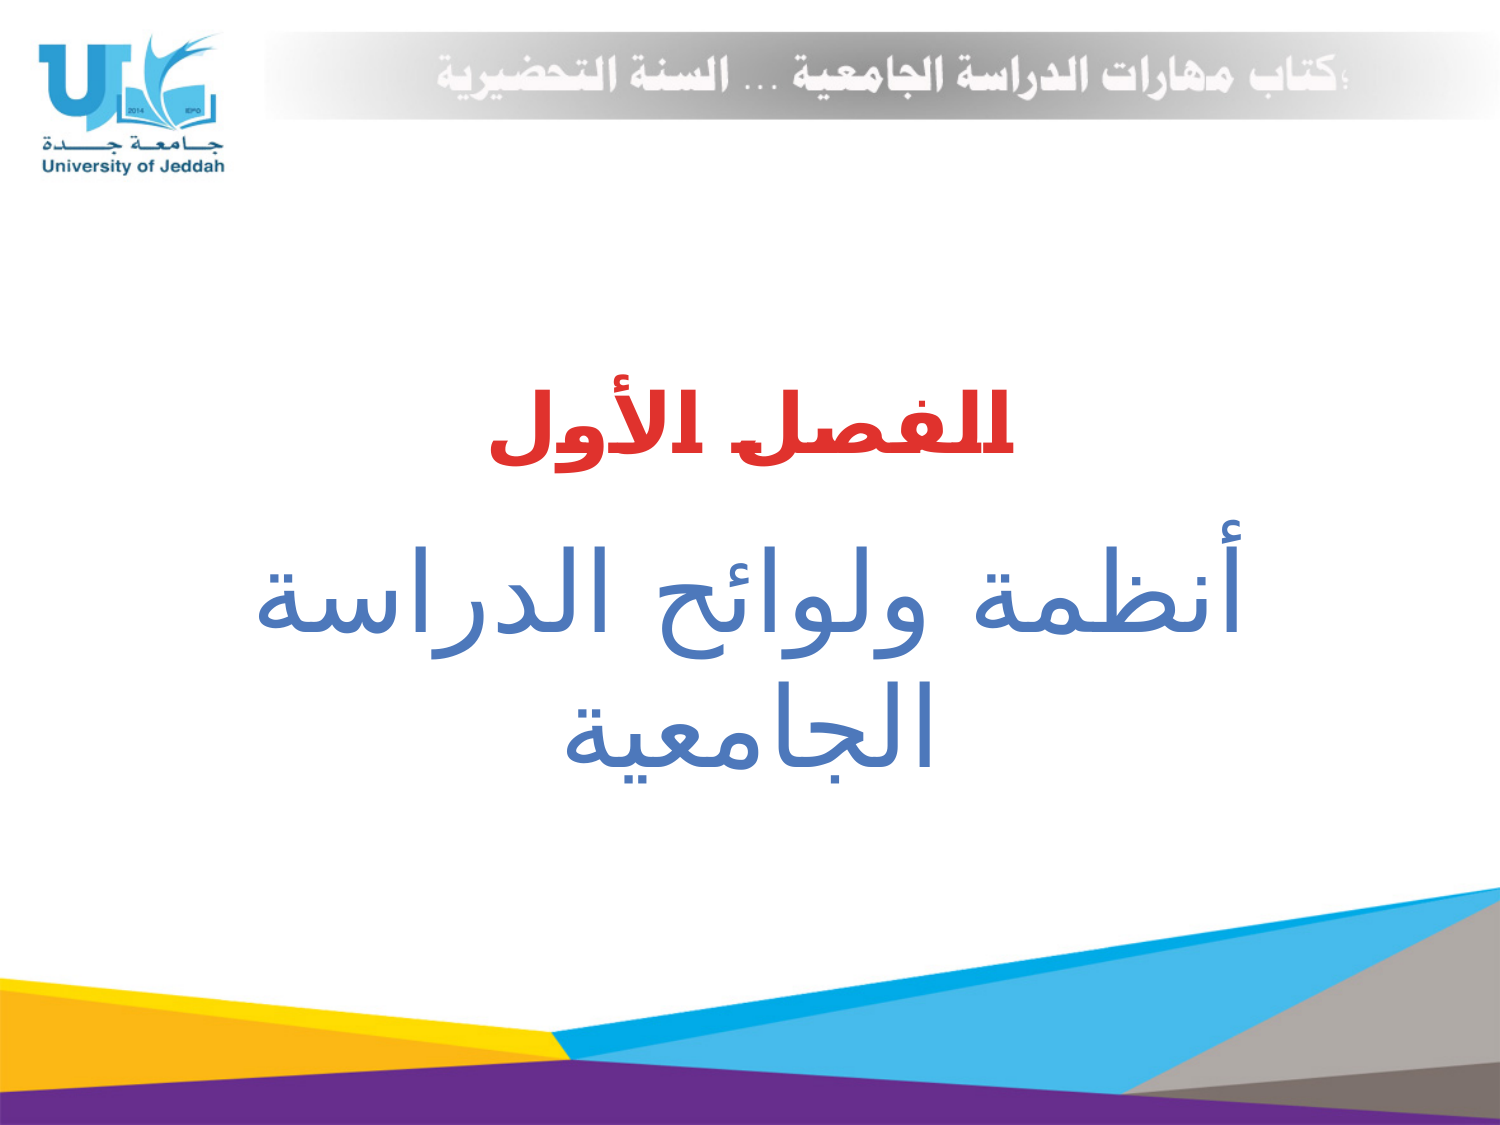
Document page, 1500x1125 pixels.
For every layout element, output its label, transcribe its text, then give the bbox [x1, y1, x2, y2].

picture [0, 0, 1500, 1125]
subtitle أنظمة ولوائح الدراسة الجامعية [225, 512, 1275, 800]
title الفصل الأول [112, 349, 1388, 591]
